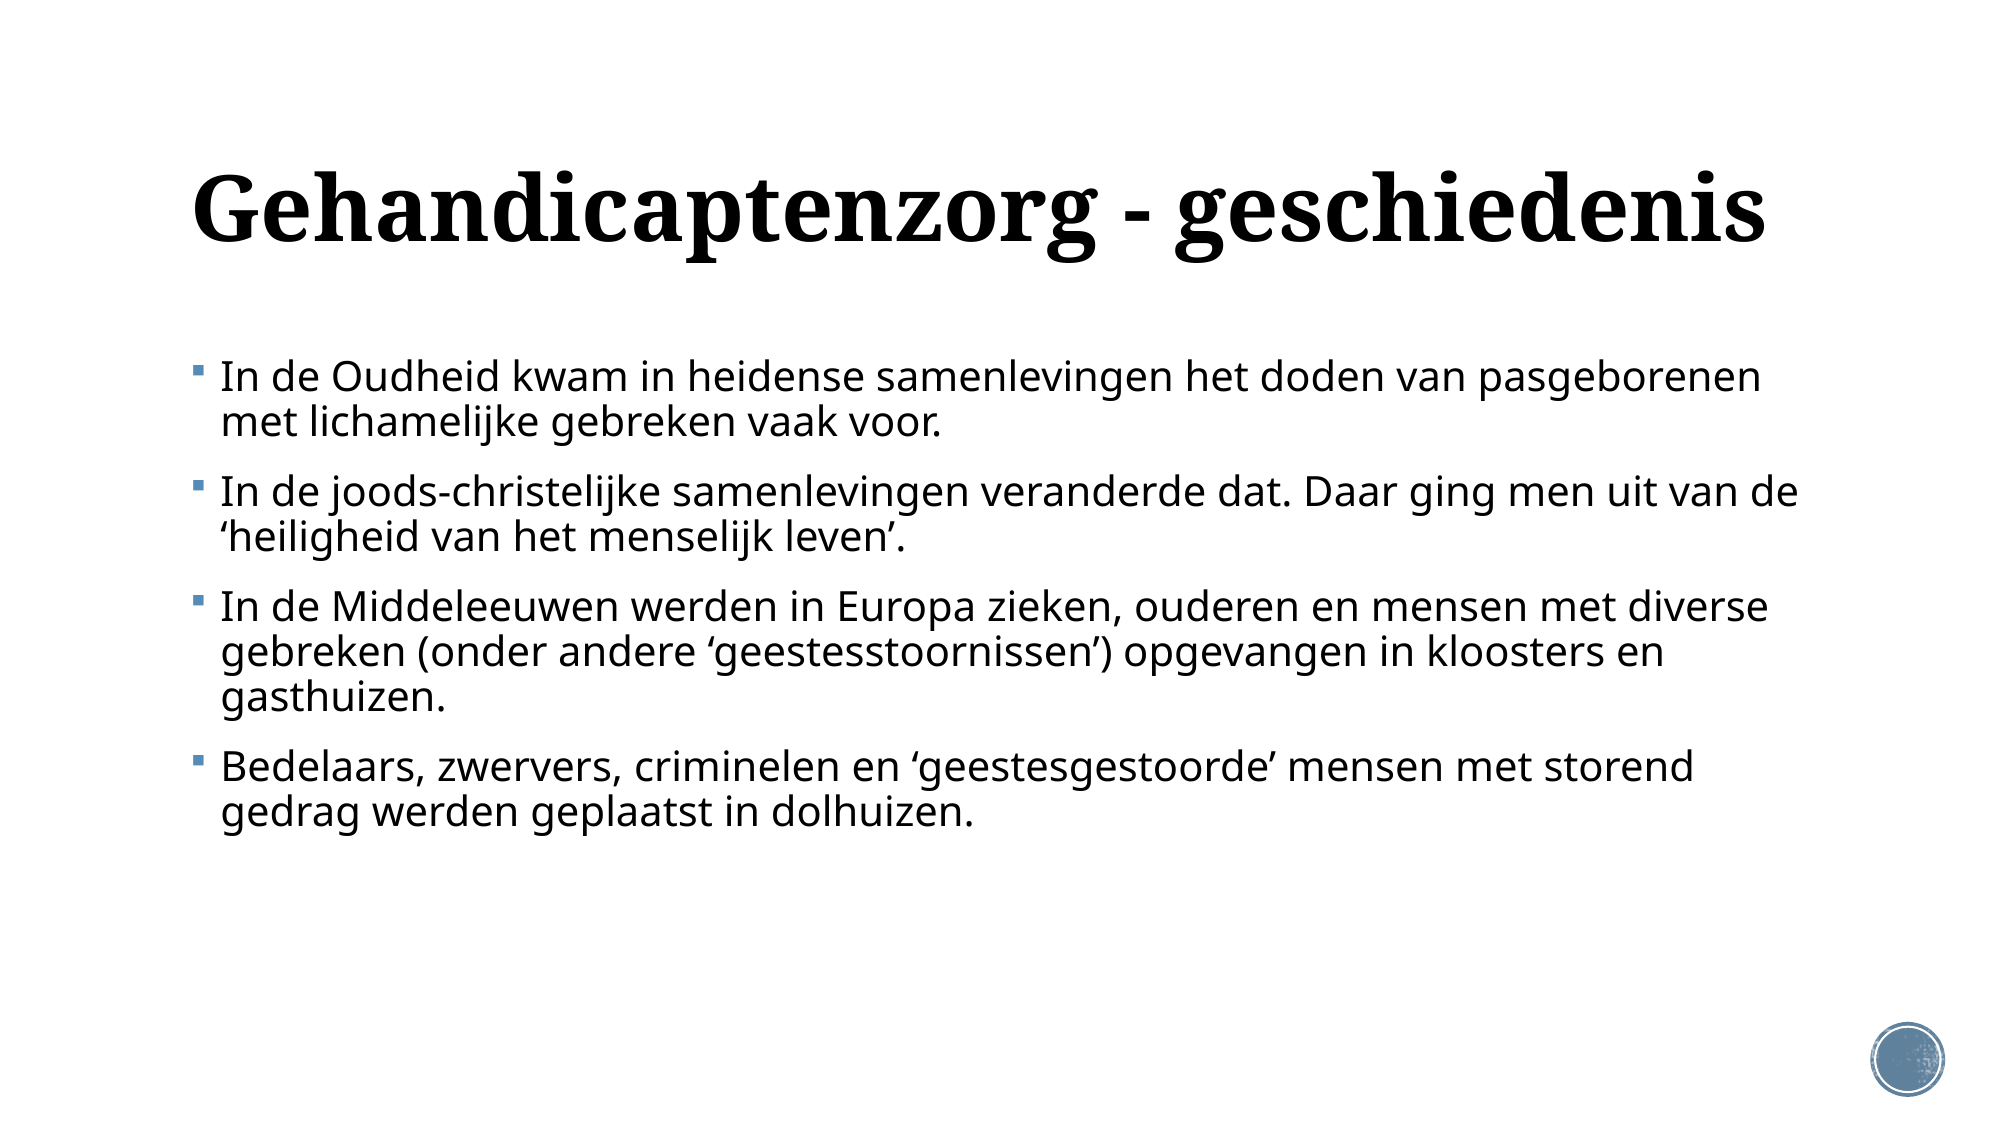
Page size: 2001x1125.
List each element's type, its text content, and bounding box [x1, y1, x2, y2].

title Gehandicaptenzorg - geschiedenis [175, 79, 1826, 344]
list In de Oudheid kwam in heidense samenlevingen het doden van pasgeborenen met lichamelijke gebreken vaak voor. In de joods-christelijke samenlevingen veranderde dat. Daar ging men uit van de ‘heiligheid van het menselijk leven’. In de Middeleeuwen werden in Europa zieken, ouderen en mensen met diverse gebreken (onder andere ‘geestesstoornissen’) opgevangen in kloosters en gasthuizen. Bedelaars, zwervers, criminelen en ‘geestesgestoorde’ mensen met storend gedrag werden geplaatst in dolhuizen. [175, 348, 1826, 1013]
